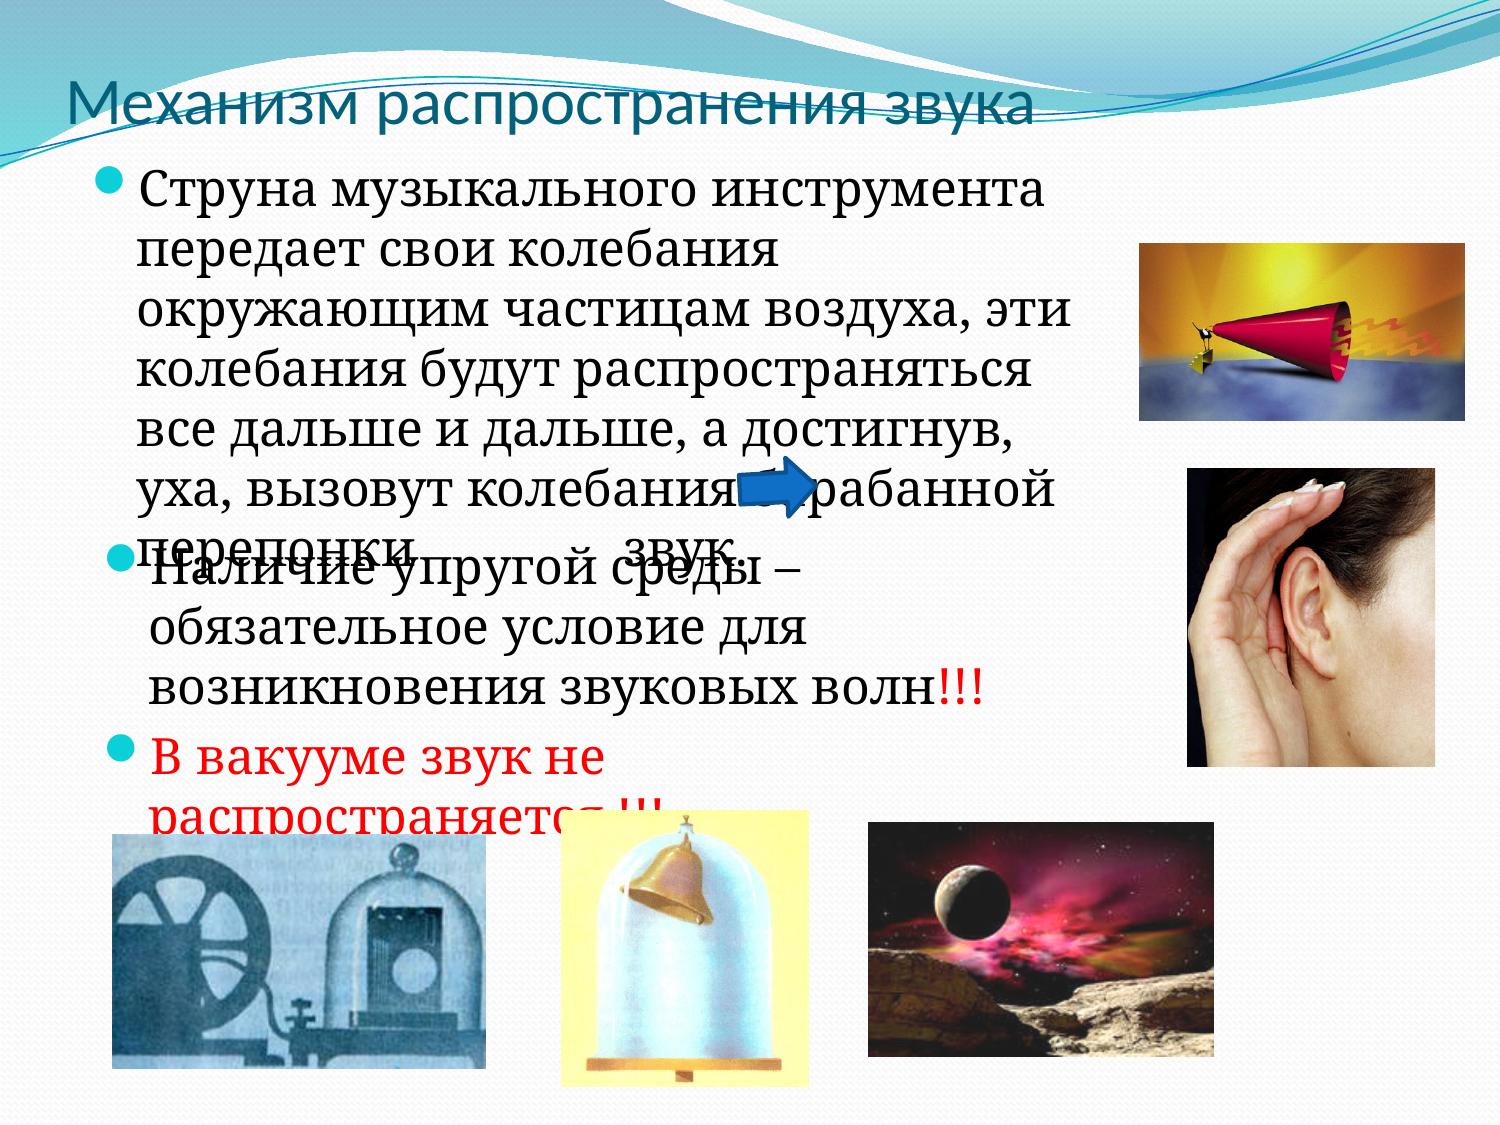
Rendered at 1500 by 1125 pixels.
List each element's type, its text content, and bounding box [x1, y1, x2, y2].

picture [560, 810, 810, 1087]
text_box Струна музыкального инструмента передает свои колебания окружающим частицам воздуха, эти колебания будут распространяться все дальше и дальше, а достигнув, уха, вызовут колебания барабанной перепонки звук. [76, 148, 1122, 584]
title Механизм распространения звука [64, 42, 1428, 138]
picture [1139, 243, 1465, 421]
picture [1186, 467, 1436, 767]
picture [867, 822, 1214, 1057]
picture [111, 833, 486, 1069]
text_box Наличие упругой среды – обязательное условие для возникновения звуковых волн!!! В вакууме звук не распространяется !!! [88, 527, 1105, 852]
text_box [736, 455, 819, 519]
